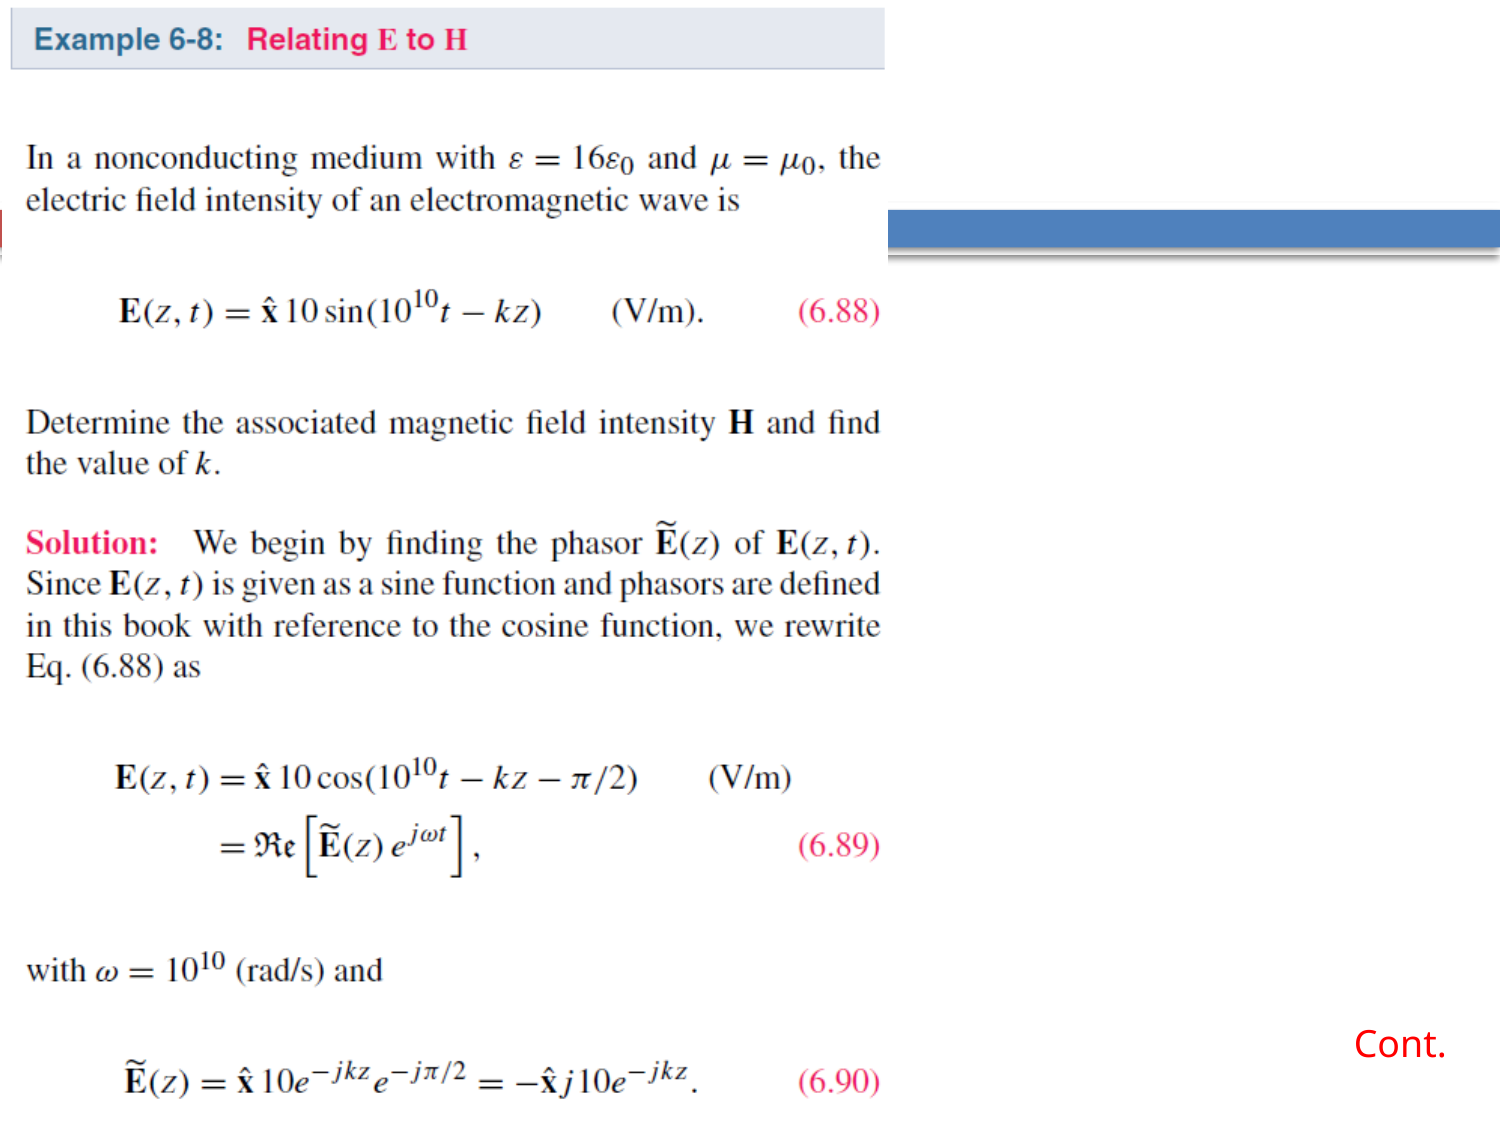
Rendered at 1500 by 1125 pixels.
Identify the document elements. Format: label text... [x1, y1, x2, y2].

text_box Cont. [1338, 1012, 1469, 1073]
picture [1, 0, 888, 1115]
